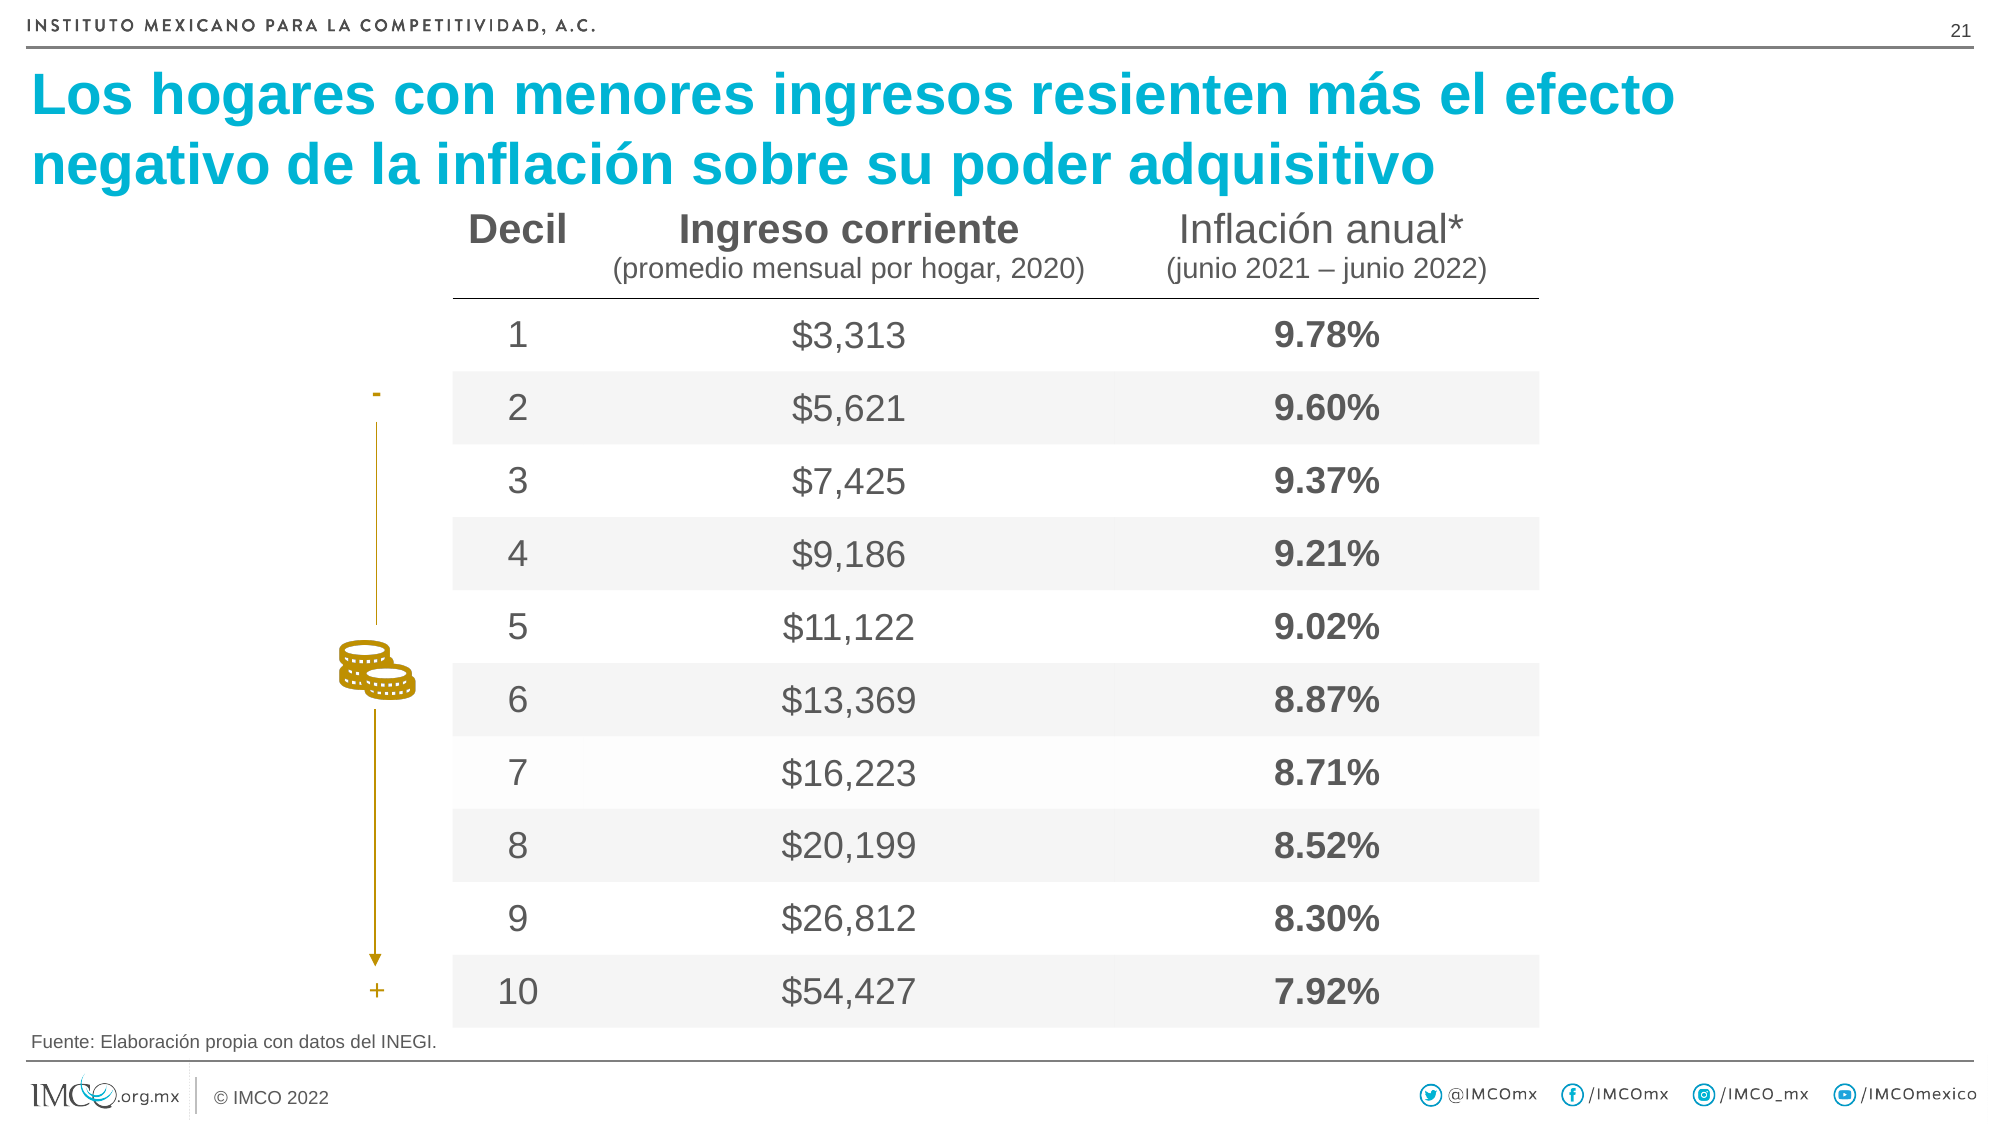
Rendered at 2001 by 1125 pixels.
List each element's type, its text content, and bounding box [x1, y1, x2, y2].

table_cell 4 [453, 517, 583, 590]
table_cell 9.37% [1115, 444, 1539, 517]
table_cell $26,812 [583, 882, 1115, 955]
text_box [332, 365, 419, 1020]
table_cell 9.60% [1115, 371, 1539, 444]
table_cell 7 [453, 736, 583, 809]
picture [19, 1060, 190, 1120]
table_cell 8.71% [1115, 736, 1539, 809]
table_header Ingreso corriente (promedio mensual por hogar, 2020) [583, 198, 1115, 298]
table_cell 10 [453, 955, 583, 1028]
table_cell 8 [453, 809, 583, 882]
table_cell 9.21% [1115, 517, 1539, 590]
title Los hogares con menores ingresos resienten más el efecto negativo de la inflación sobre su poder adquisitivo [16, 50, 1916, 204]
table_cell 9.78% [1115, 299, 1539, 371]
table_cell 7.92% [1115, 955, 1539, 1028]
table_cell 1 [453, 299, 583, 371]
table_cell 2 [453, 371, 583, 444]
table_cell $16,223 [583, 736, 1115, 809]
table_cell $9,186 [583, 517, 1115, 590]
table_header Inflación anual* (junio 2021 – junio 2022) [1115, 198, 1539, 298]
table_cell $20,199 [583, 809, 1115, 882]
table_cell 8.52% [1115, 809, 1539, 882]
table_cell 5 [453, 590, 583, 663]
table_header Decil [453, 198, 583, 298]
table_cell $13,369 [583, 663, 1115, 736]
table_cell 3 [453, 444, 583, 517]
table_cell $3,313 [583, 299, 1115, 371]
table_cell $54,427 [583, 955, 1115, 1028]
table_cell $5,621 [583, 371, 1115, 444]
table_cell $7,425 [583, 444, 1115, 517]
table_cell 9.02% [1115, 590, 1539, 663]
table_cell 8.87% [1115, 663, 1539, 736]
table_cell 8.30% [1115, 882, 1539, 955]
table_cell 9 [453, 882, 583, 955]
picture [1406, 1055, 1988, 1125]
table_cell $11,122 [583, 590, 1115, 663]
list Fuente: Elaboración propia con datos del INEGI. [15, 1018, 1965, 1060]
picture [20, 10, 602, 42]
slide_number 20 [1536, 10, 1987, 71]
table_cell 6 [453, 663, 583, 736]
